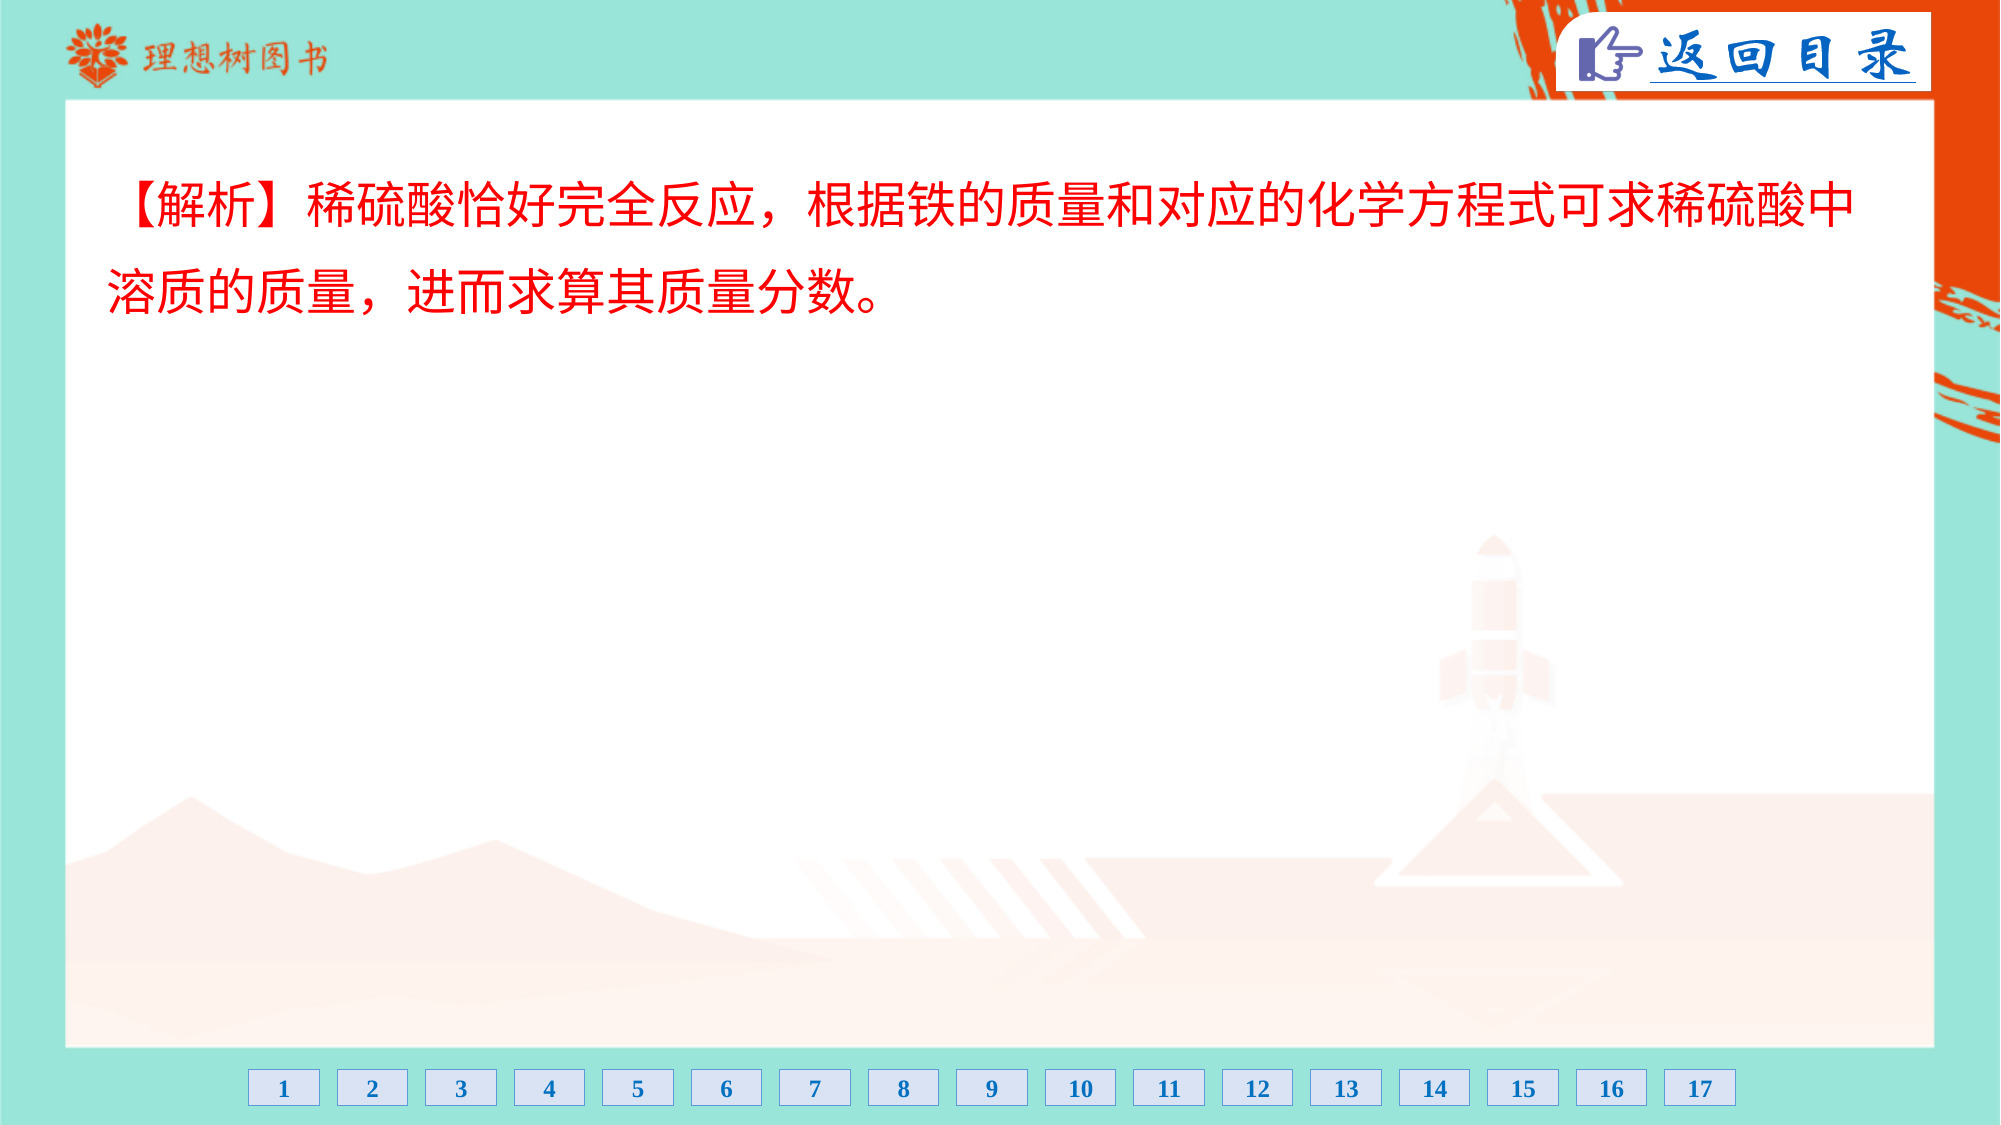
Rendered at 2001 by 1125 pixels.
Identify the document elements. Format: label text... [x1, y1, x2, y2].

text_box 【解析】稀硫酸恰好完全反应，根据铁的质量和对应的化学方程式可求稀硫酸中 溶质的质量，进而求算其质量分数。 [106, 141, 1895, 312]
picture [0, 0, 2000, 1125]
